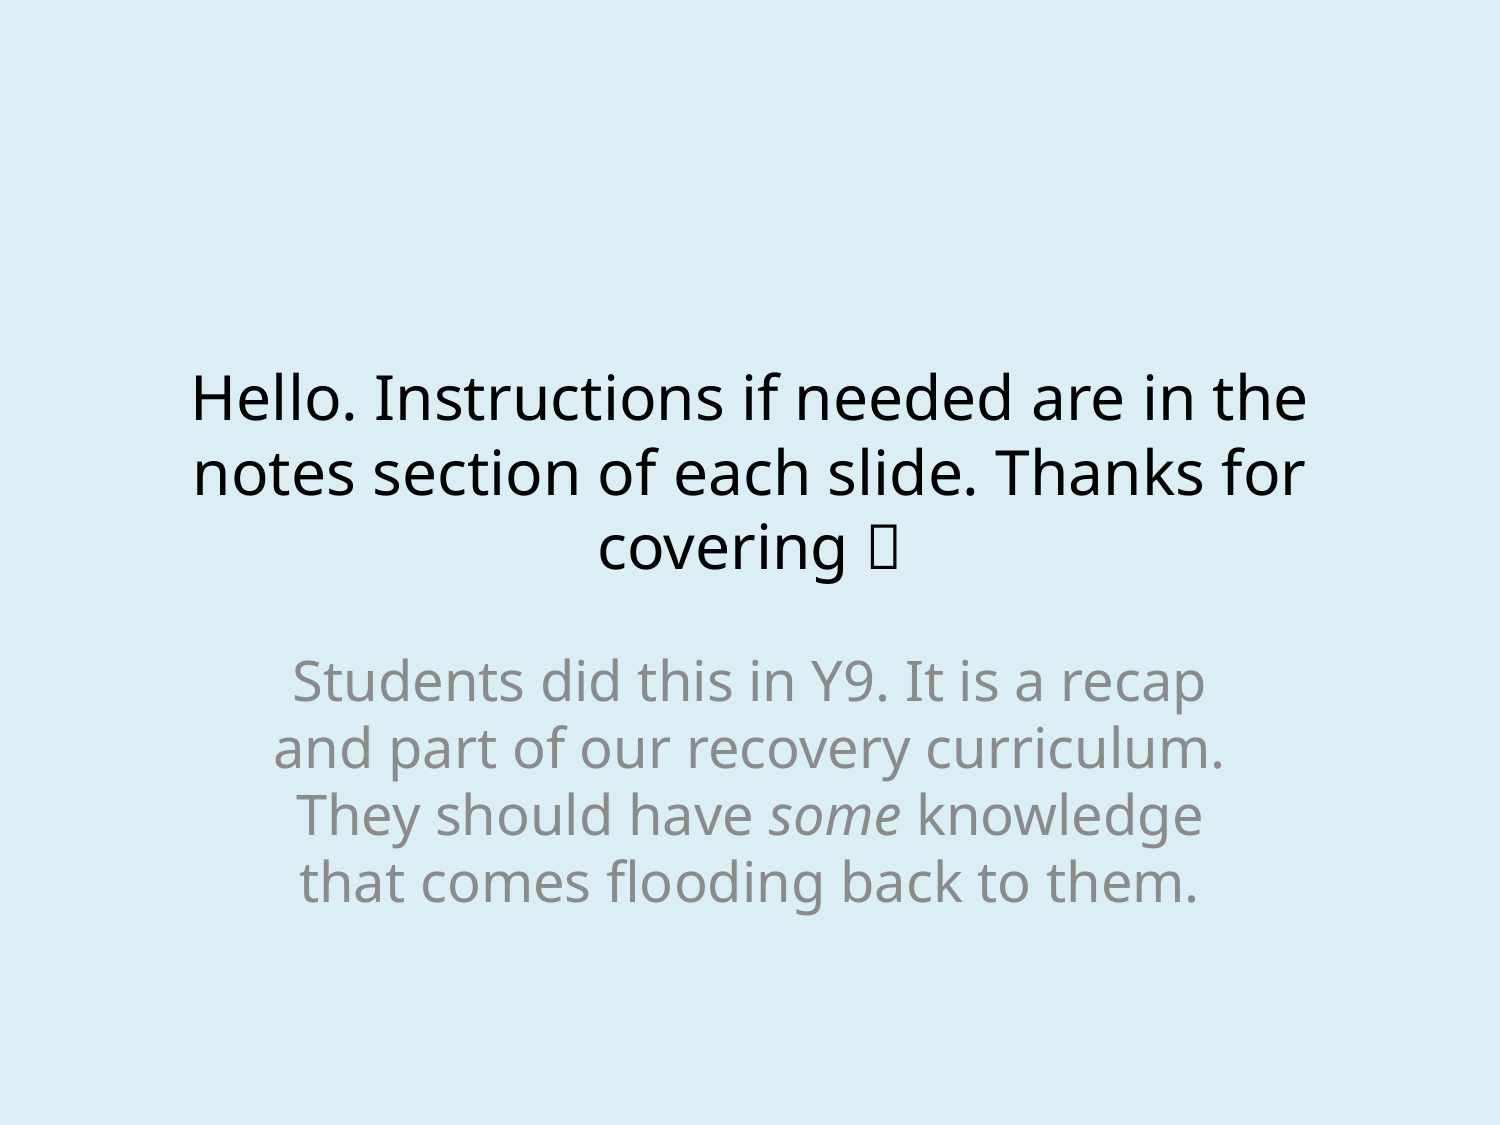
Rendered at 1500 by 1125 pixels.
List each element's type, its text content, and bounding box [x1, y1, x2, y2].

title Hello. Instructions if needed are in the notes section of each slide. Thanks for covering  [112, 349, 1388, 591]
subtitle Students did this in Y9. It is a recap and part of our recovery curriculum. They should have some knowledge that comes flooding back to them. [225, 637, 1275, 925]
